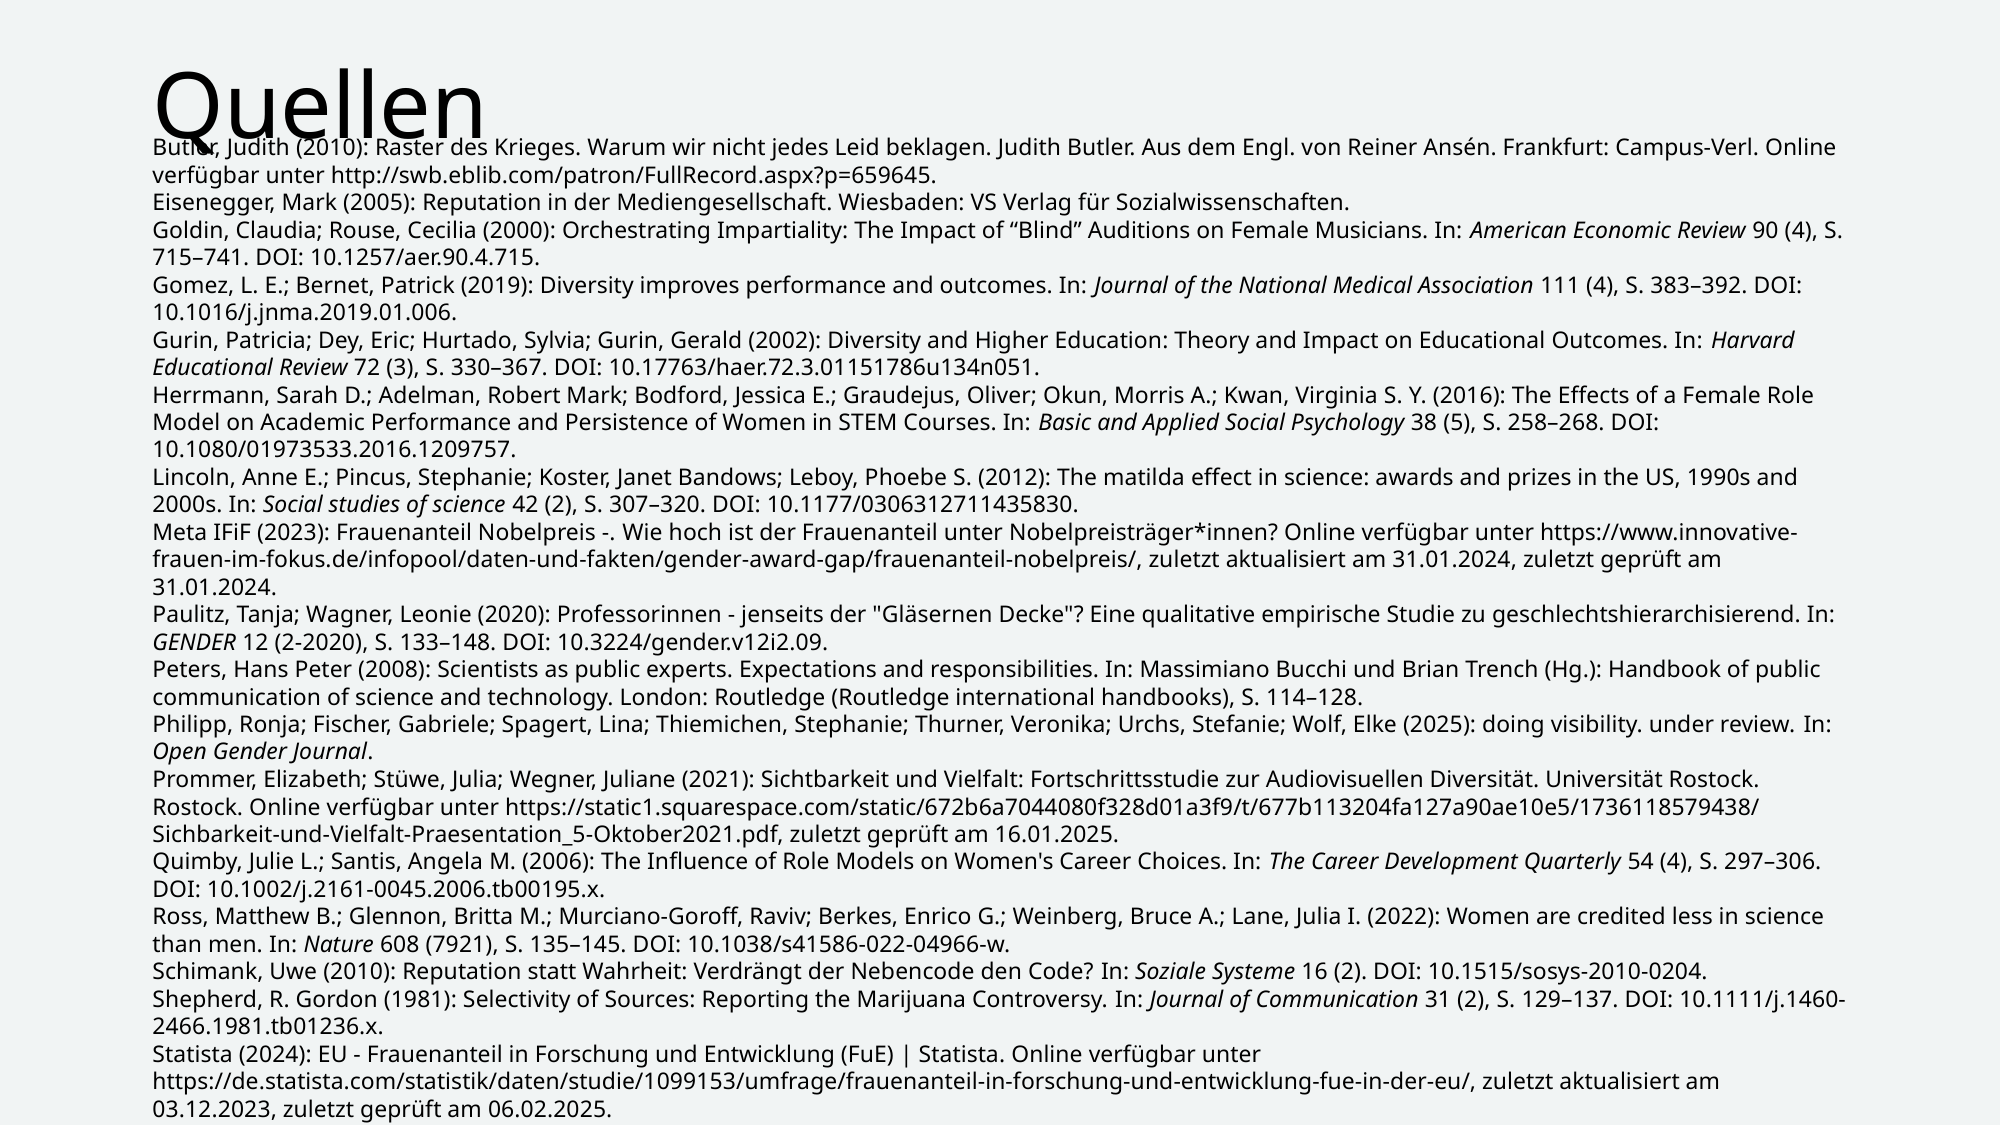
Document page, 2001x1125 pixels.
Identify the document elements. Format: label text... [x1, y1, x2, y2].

title Quellen [137, 0, 1863, 125]
list Butler, Judith (2010): Raster des Krieges. Warum wir nicht jedes Leid beklagen. Judith Butler. Aus dem Engl. von Reiner Ansén. Frankfurt: Campus-Verl. Online verfügbar unter http://swb.eblib.com/patron/FullRecord.aspx?p=659645. Eisenegger, Mark (2005): Reputation in der Mediengesellschaft. Wiesbaden: VS Verlag für Sozialwissenschaften. Goldin, Claudia; Rouse, Cecilia (2000): Orchestrating Impartiality: The Impact of “Blind” Auditions on Female Musicians. In: American Economic Review 90 (4), S. 715–741. DOI: 10.1257/aer.90.4.715. Gomez, L. E.; Bernet, Patrick (2019): Diversity improves performance and outcomes. In: Journal of the National Medical Association 111 (4), S. 383–392. DOI: 10.1016/j.jnma.2019.01.006. Gurin, Patricia; Dey, Eric; Hurtado, Sylvia; Gurin, Gerald (2002): Diversity and Higher Education: Theory and Impact on Educational Outcomes. In: Harvard Educational Review 72 (3), S. 330–367. DOI: 10.17763/haer.72.3.01151786u134n051. Herrmann, Sarah D.; Adelman, Robert Mark; Bodford, Jessica E.; Graudejus, Oliver; Okun, Morris A.; Kwan, Virginia S. Y. (2016): The Effects of a Female Role Model on Academic Performance and Persistence of Women in STEM Courses. In: Basic and Applied Social Psychology 38 (5), S. 258–268. DOI: 10.1080/01973533.2016.1209757. Lincoln, Anne E.; Pincus, Stephanie; Koster, Janet Bandows; Leboy, Phoebe S. (2012): The matilda effect in science: awards and prizes in the US, 1990s and 2000s. In: Social studies of science 42 (2), S. 307–320. DOI: 10.1177/0306312711435830. Meta IFiF (2023): Frauenanteil Nobelpreis -. Wie hoch ist der Frauenanteil unter Nobelpreisträger*innen? Online verfügbar unter https://www.innovative-frauen-im-fokus.de/infopool/daten-und-fakten/gender-award-gap/frauenanteil-nobelpreis/, zuletzt aktualisiert am 31.01.2024, zuletzt geprüft am 31.01.2024. Paulitz, Tanja; Wagner, Leonie (2020): Professorinnen - jenseits der "Gläsernen Decke"? Eine qualitative empirische Studie zu geschlechtshierarchisierend. In: GENDER 12 (2-2020), S. 133–148. DOI: 10.3224/gender.v12i2.09. Peters, Hans Peter (2008): Scientists as public experts. Expectations and responsibilities. In: Massimiano Bucchi und Brian Trench (Hg.): Handbook of public communication of science and technology. London: Routledge (Routledge international handbooks), S. 114–128. Philipp, Ronja; Fischer, Gabriele; Spagert, Lina; Thiemichen, Stephanie; Thurner, Veronika; Urchs, Stefanie; Wolf, Elke (2025): doing visibility. under review. In: Open Gender Journal. Prommer, Elizabeth; Stüwe, Julia; Wegner, Juliane (2021): Sichtbarkeit und Vielfalt: Fortschrittsstudie zur Audiovisuellen Diversität. Universität Rostock. Rostock. Online verfügbar unter https://static1.squarespace.com/static/672b6a7044080f328d01a3f9/t/677b113204fa127a90ae10e5/1736118579438/Sichbarkeit-und-Vielfalt-Praesentation_5-Oktober2021.pdf, zuletzt geprüft am 16.01.2025. Quimby, Julie L.; Santis, Angela M. (2006): The Influence of Role Models on Women's Career Choices. In: The Career Development Quarterly 54 (4), S. 297–306. DOI: 10.1002/j.2161-0045.2006.tb00195.x. Ross, Matthew B.; Glennon, Britta M.; Murciano-Goroff, Raviv; Berkes, Enrico G.; Weinberg, Bruce A.; Lane, Julia I. (2022): Women are credited less in science than men. In: Nature 608 (7921), S. 135–145. DOI: 10.1038/s41586-022-04966-w. Schimank, Uwe (2010): Reputation statt Wahrheit: Verdrängt der Nebencode den Code? In: Soziale Systeme 16 (2). DOI: 10.1515/sosys-2010-0204. Shepherd, R. Gordon (1981): Selectivity of Sources: Reporting the Marijuana Controversy. In: Journal of Communication 31 (2), S. 129–137. DOI: 10.1111/j.1460-2466.1981.tb01236.x. Statista (2024): EU - Frauenanteil in Forschung und Entwicklung (FuE) | Statista. Online verfügbar unter https://de.statista.com/statistik/daten/studie/1099153/umfrage/frauenanteil-in-forschung-und-entwicklung-fue-in-der-eu/, zuletzt aktualisiert am 03.12.2023, zuletzt geprüft am 06.02.2025. Wharton, Amy S. (2005): The sociology of gender. An introduction to theory and research. Malden, Mass.: Blackwell Publ (Key themes in sociology). [137, 125, 1863, 1125]
